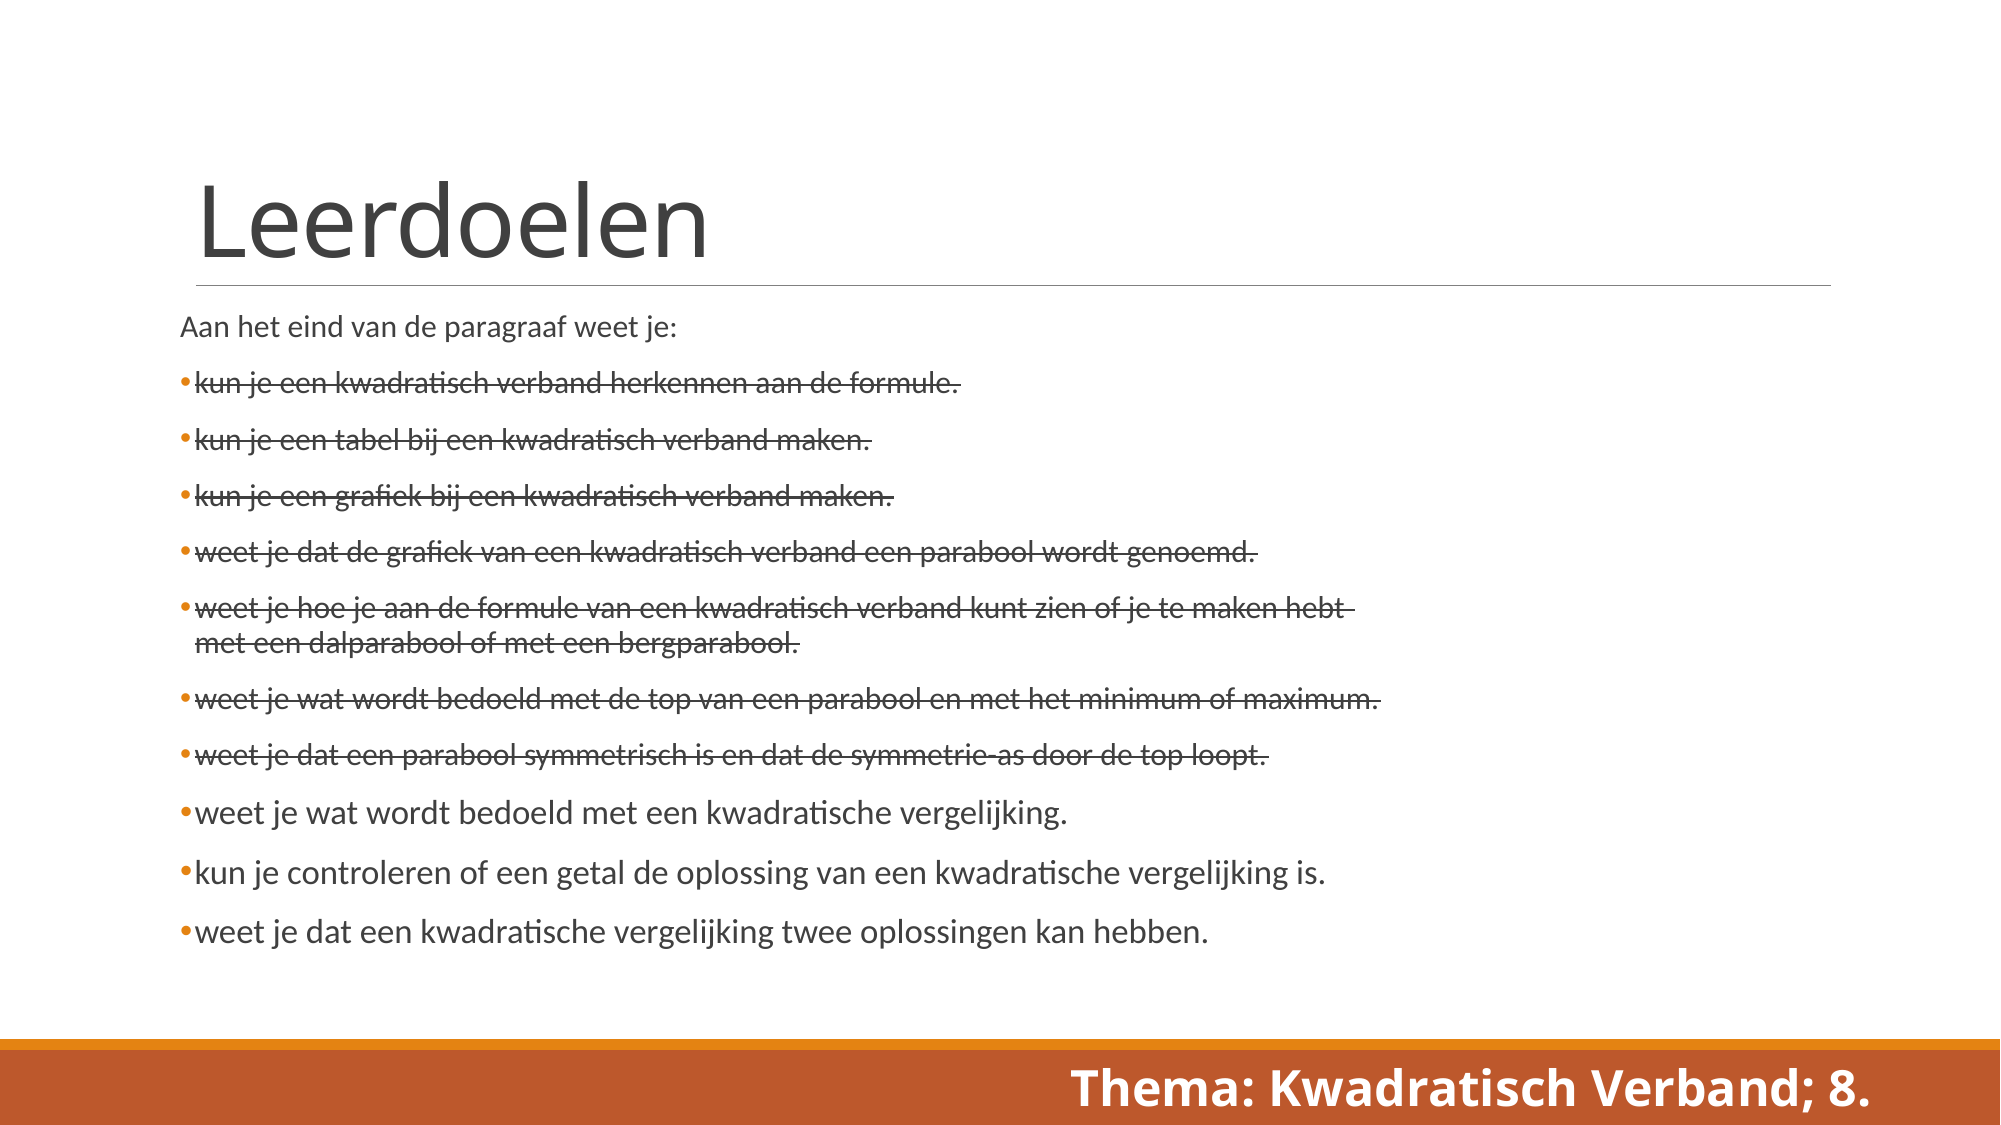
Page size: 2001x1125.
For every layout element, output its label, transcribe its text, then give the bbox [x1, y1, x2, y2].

title Leerdoelen [180, 47, 1830, 285]
list Aan het eind van de paragraaf weet je: kun je een kwadratisch verband herkennen aan de formule. kun je een tabel bij een kwadratisch verband maken. kun je een grafiek bij een kwadratisch verband maken. weet je dat de grafiek van een kwadratisch verband een parabool wordt genoemd. weet je hoe je aan de formule van een kwadratisch verband kunt zien of je te maken hebt met een dalparabool of met een bergparabool. weet je wat wordt bedoeld met de top van een parabool en met het minimum of maximum. weet je dat een parabool symmetrisch is en dat de symmetrie-as door de top loopt. weet je wat wordt bedoeld met een kwadratische vergelijking. kun je controleren of een getal de oplossing van een kwadratische vergelijking is. weet je dat een kwadratische vergelijking twee oplossingen kan hebben. [180, 302, 1830, 963]
text_box Thema: Kwadratisch Verband; 8. Formule/grafiek [957, 1049, 1985, 1125]
